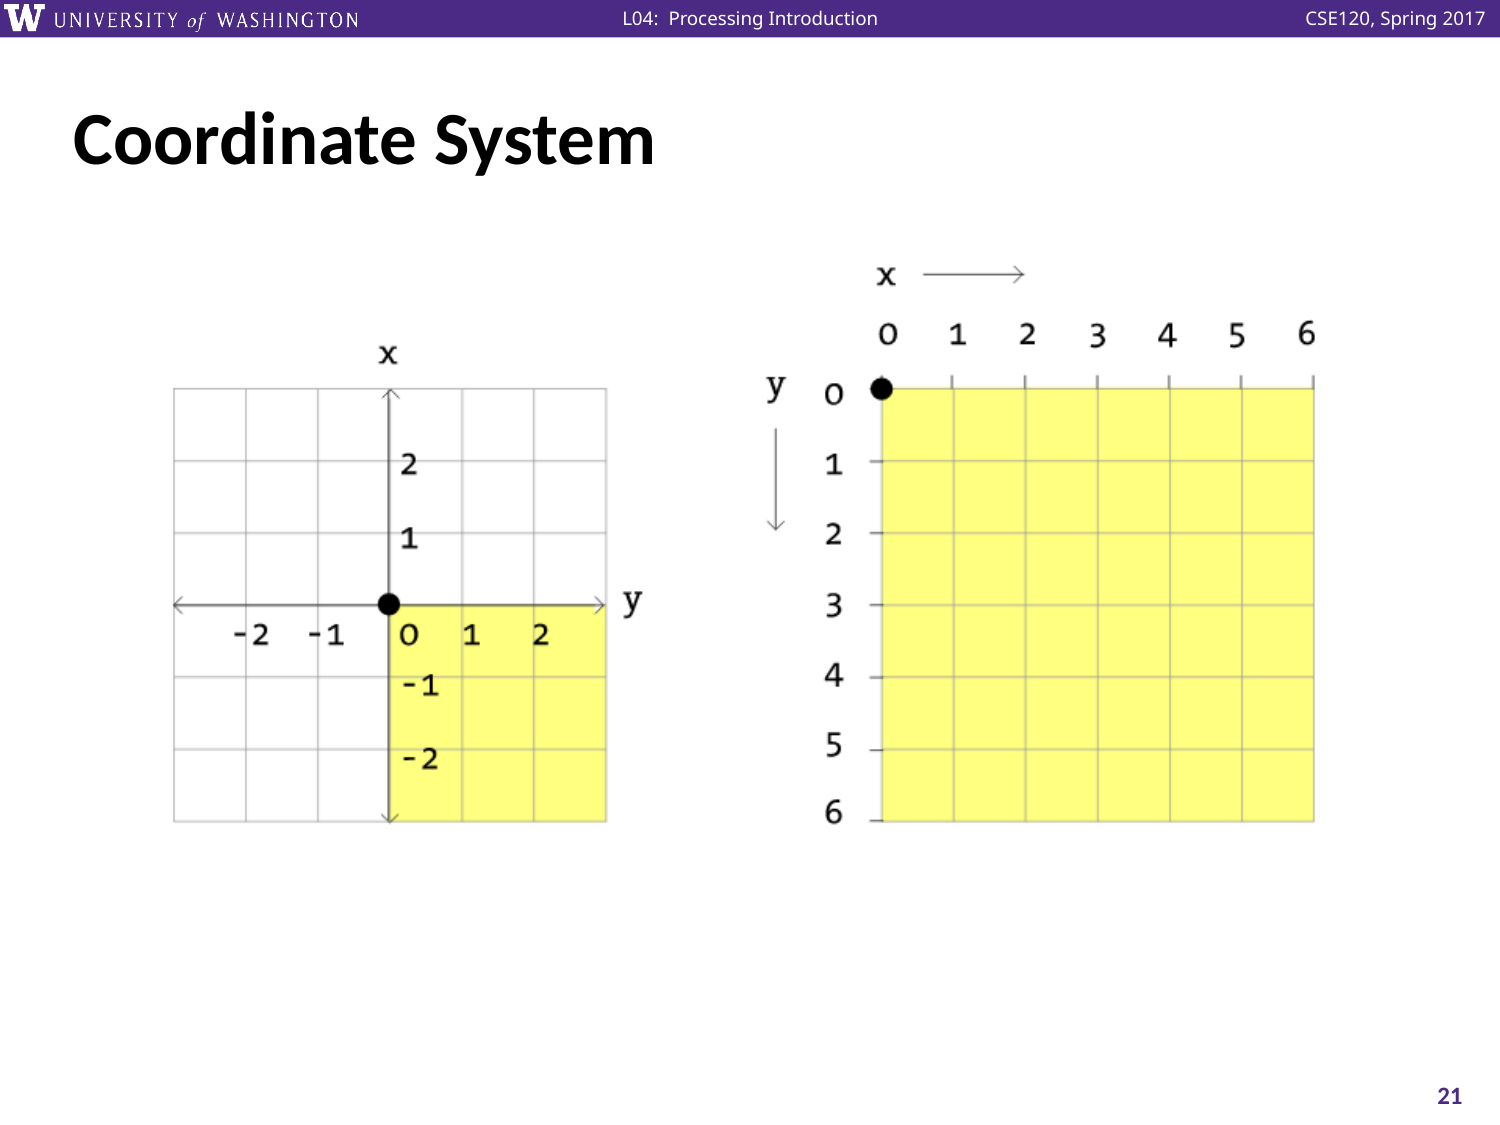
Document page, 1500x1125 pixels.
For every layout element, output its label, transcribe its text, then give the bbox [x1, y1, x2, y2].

picture [4, 4, 358, 32]
title Coordinate System [58, 71, 1438, 198]
picture [155, 250, 1345, 869]
slide_number 21 [1400, 1065, 1500, 1125]
